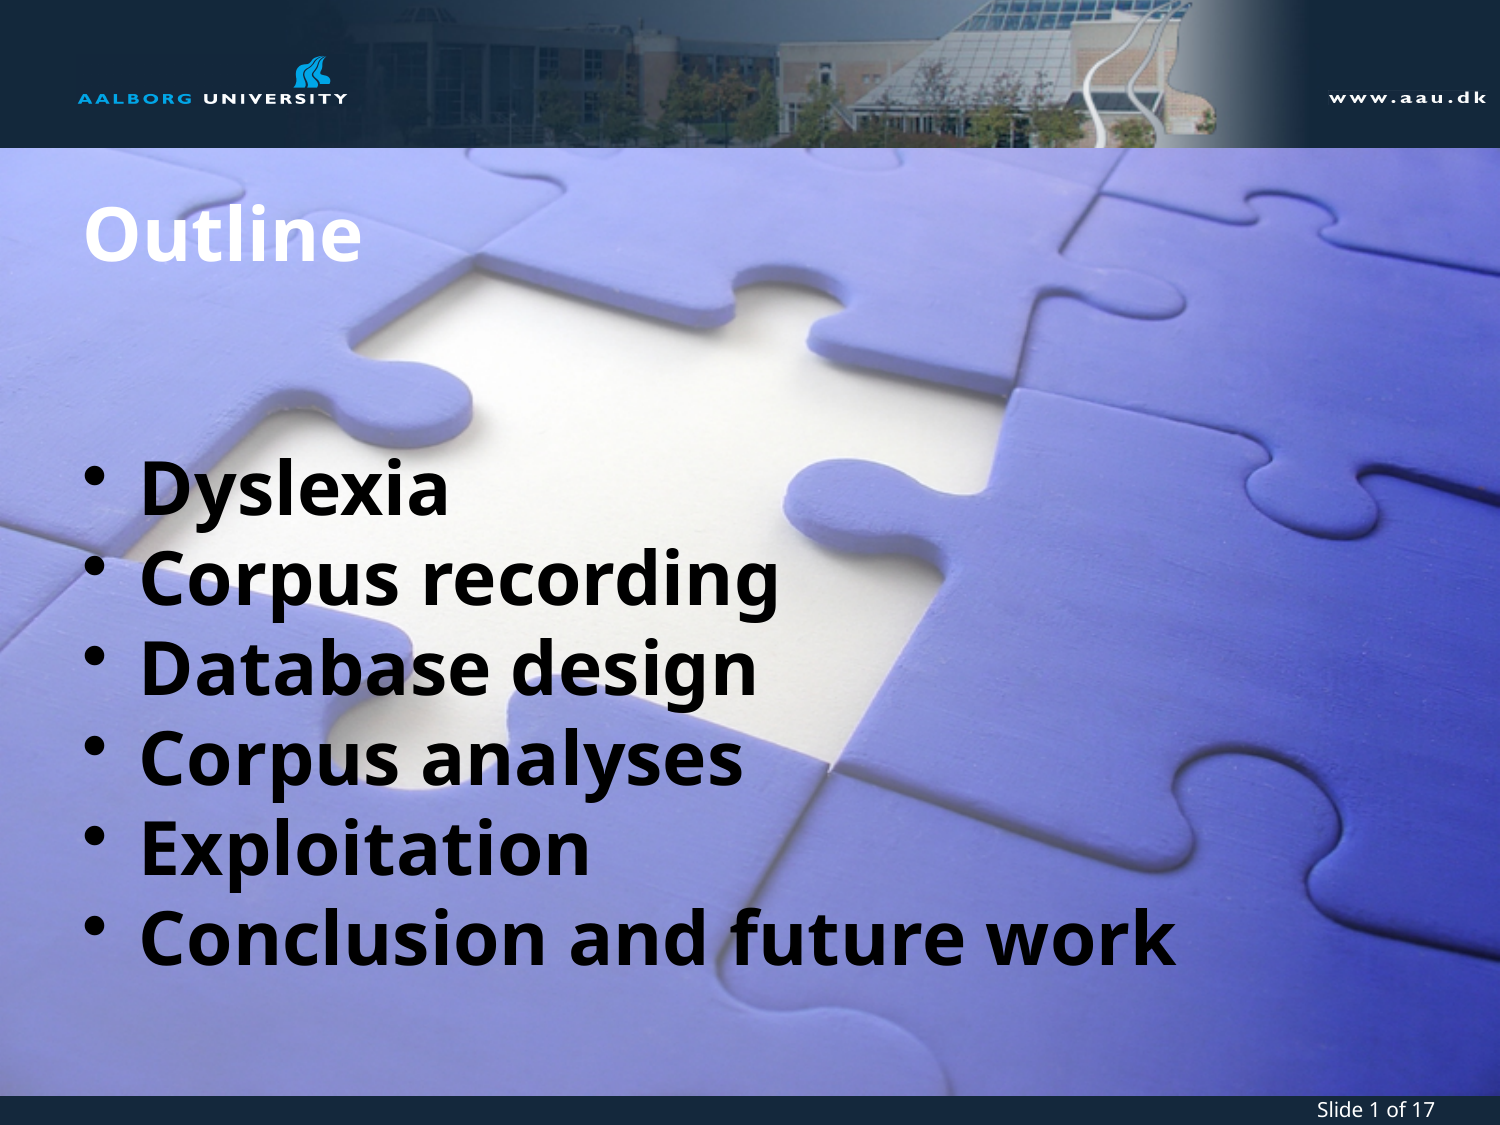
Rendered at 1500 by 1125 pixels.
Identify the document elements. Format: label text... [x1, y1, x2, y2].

picture [0, 0, 1500, 1096]
slide_number Slide 1 of 17 [1136, 1104, 1451, 1125]
